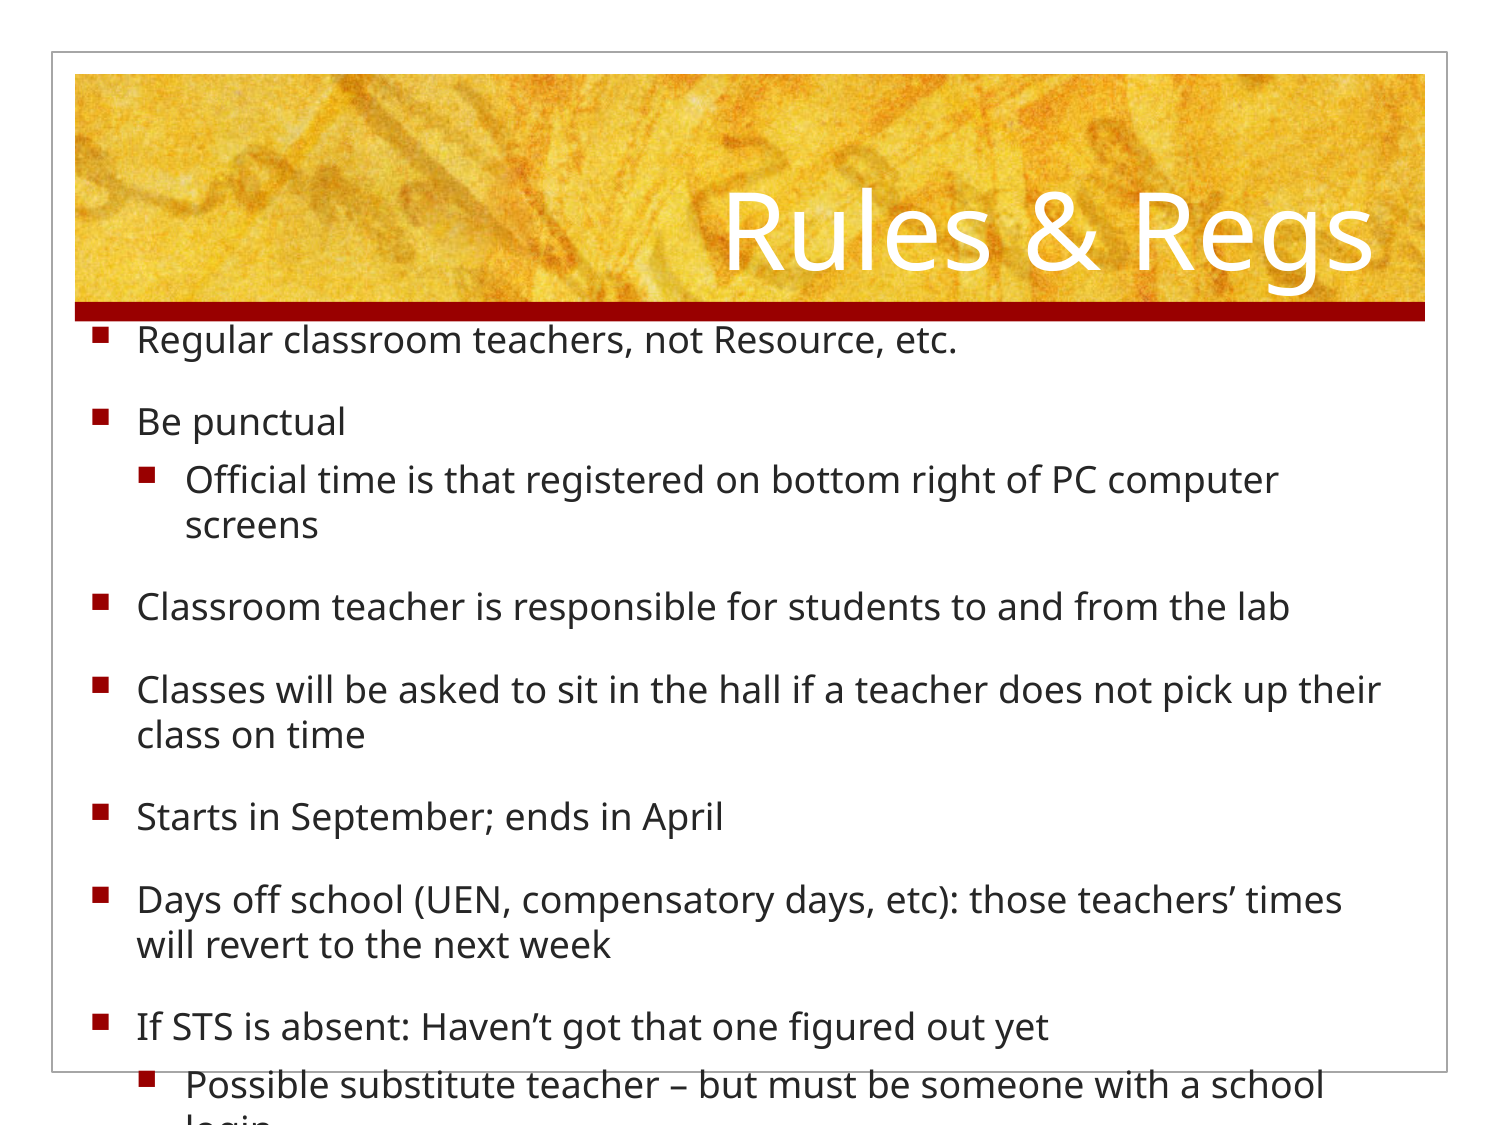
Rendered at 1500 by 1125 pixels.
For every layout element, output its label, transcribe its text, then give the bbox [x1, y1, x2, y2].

list Regular classroom teachers, not Resource, etc. Be punctual Official time is that registered on bottom right of PC computer screens Classroom teacher is responsible for students to and from the lab Classes will be asked to sit in the hall if a teacher does not pick up their class on time Starts in September; ends in April Days off school (UEN, compensatory days, etc): those teachers’ times will revert to the next week If STS is absent: Haven’t got that one figured out yet Possible substitute teacher – but must be someone with a school login [75, 308, 1425, 1125]
picture [75, 74, 1425, 301]
title Rules & Regs [108, 74, 1392, 292]
